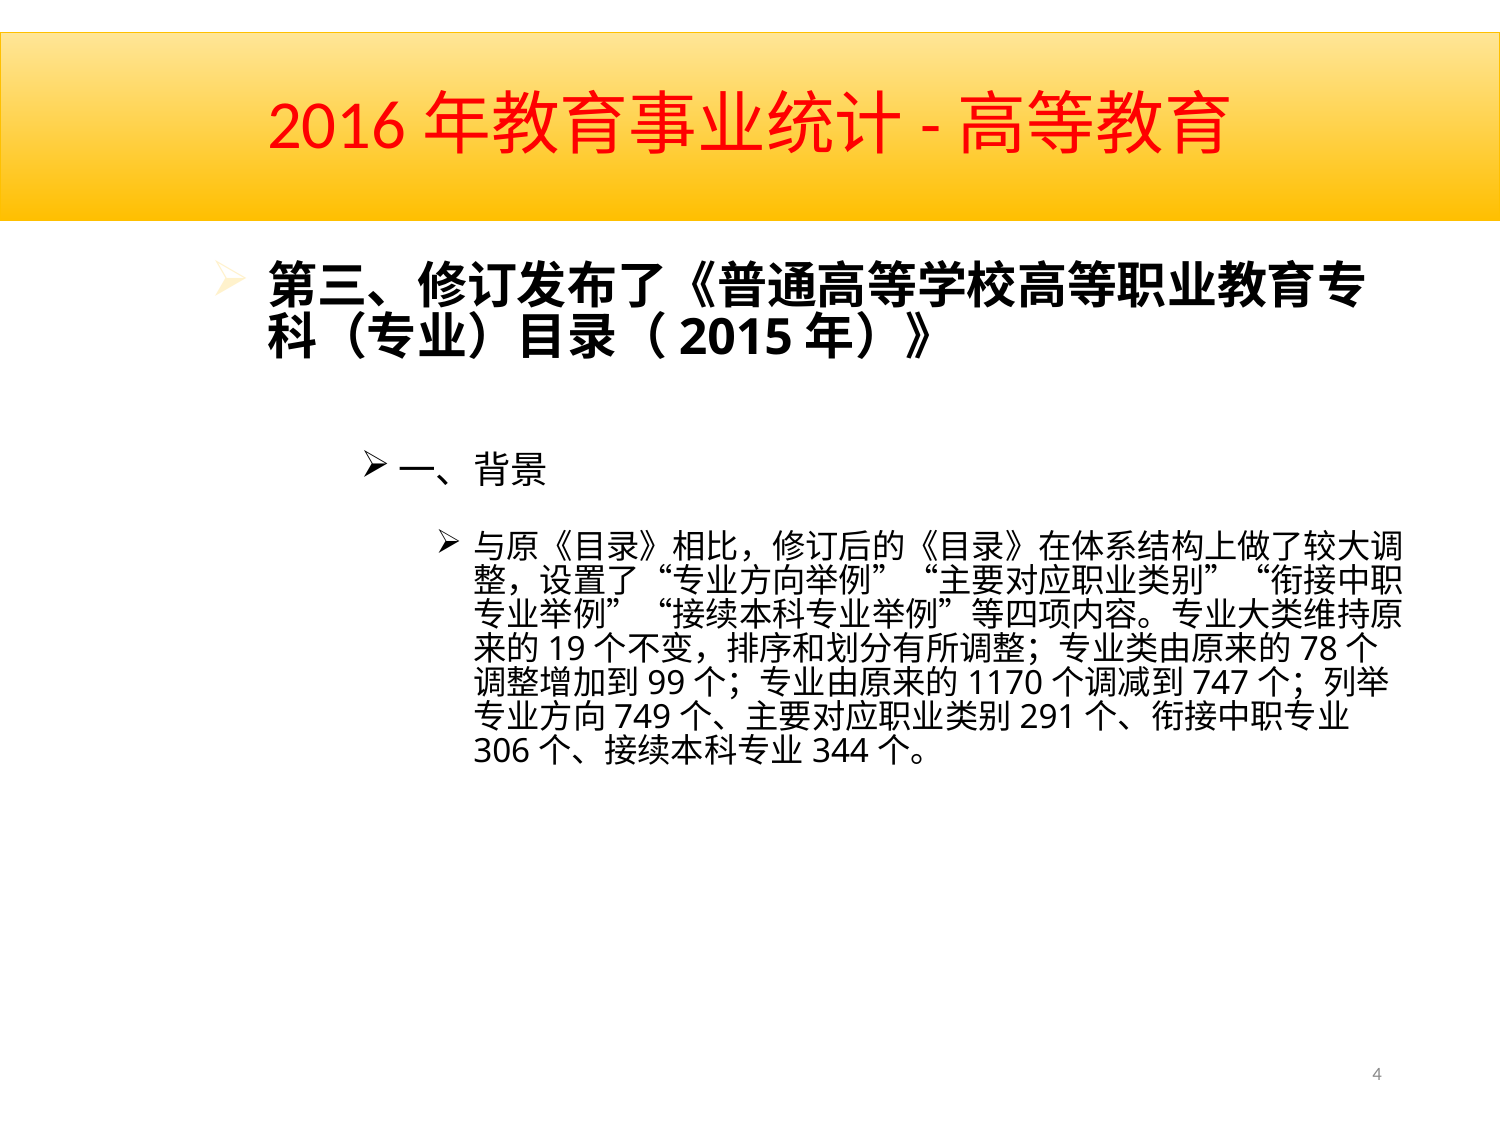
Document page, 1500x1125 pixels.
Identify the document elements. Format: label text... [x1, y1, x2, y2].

slide_number 4 [1059, 1042, 1397, 1103]
text_box 第三、修订发布了《普通高等学校高等职业教育专科（专业）目录（2015年）》 一、背景 与原《目录》相比，修订后的《目录》在体系结构上做了较大调整，设置了“专业方向举例”“主要对应职业类别”“衔接中职专业举例”“接续本科专业举例”等四项内容。专业大类维持原来的19个不变，排序和划分有所调整；专业类由原来的78个调整增加到99个；专业由原来的1170个调减到747个；列举专业方向749个、主要对应职业类别291个、衔接中职专业306个、接续本科专业344个。 [195, 255, 1425, 1053]
title 2016年教育事业统计-高等教育 [0, 32, 1500, 221]
